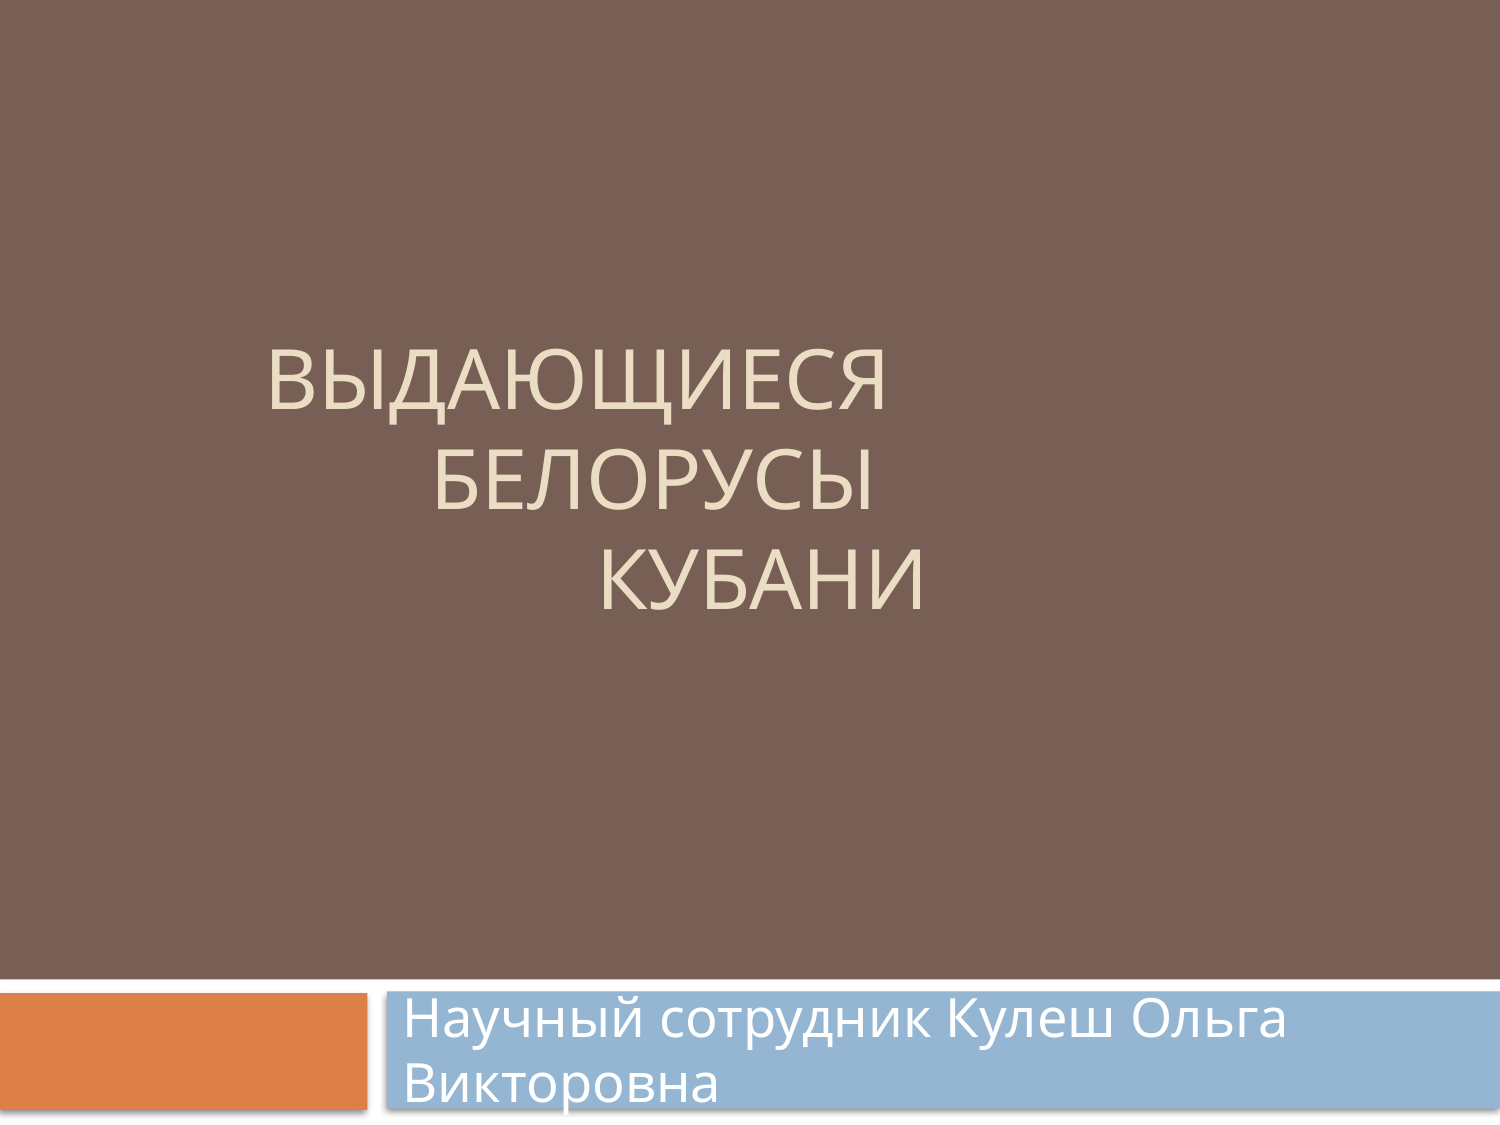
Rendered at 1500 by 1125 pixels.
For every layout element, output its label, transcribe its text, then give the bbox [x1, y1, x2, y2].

title Выдающиеся белорусы кубани [53, 101, 1450, 634]
subtitle Научный сотрудник Кулеш Ольга Викторовна [387, 992, 1488, 1105]
